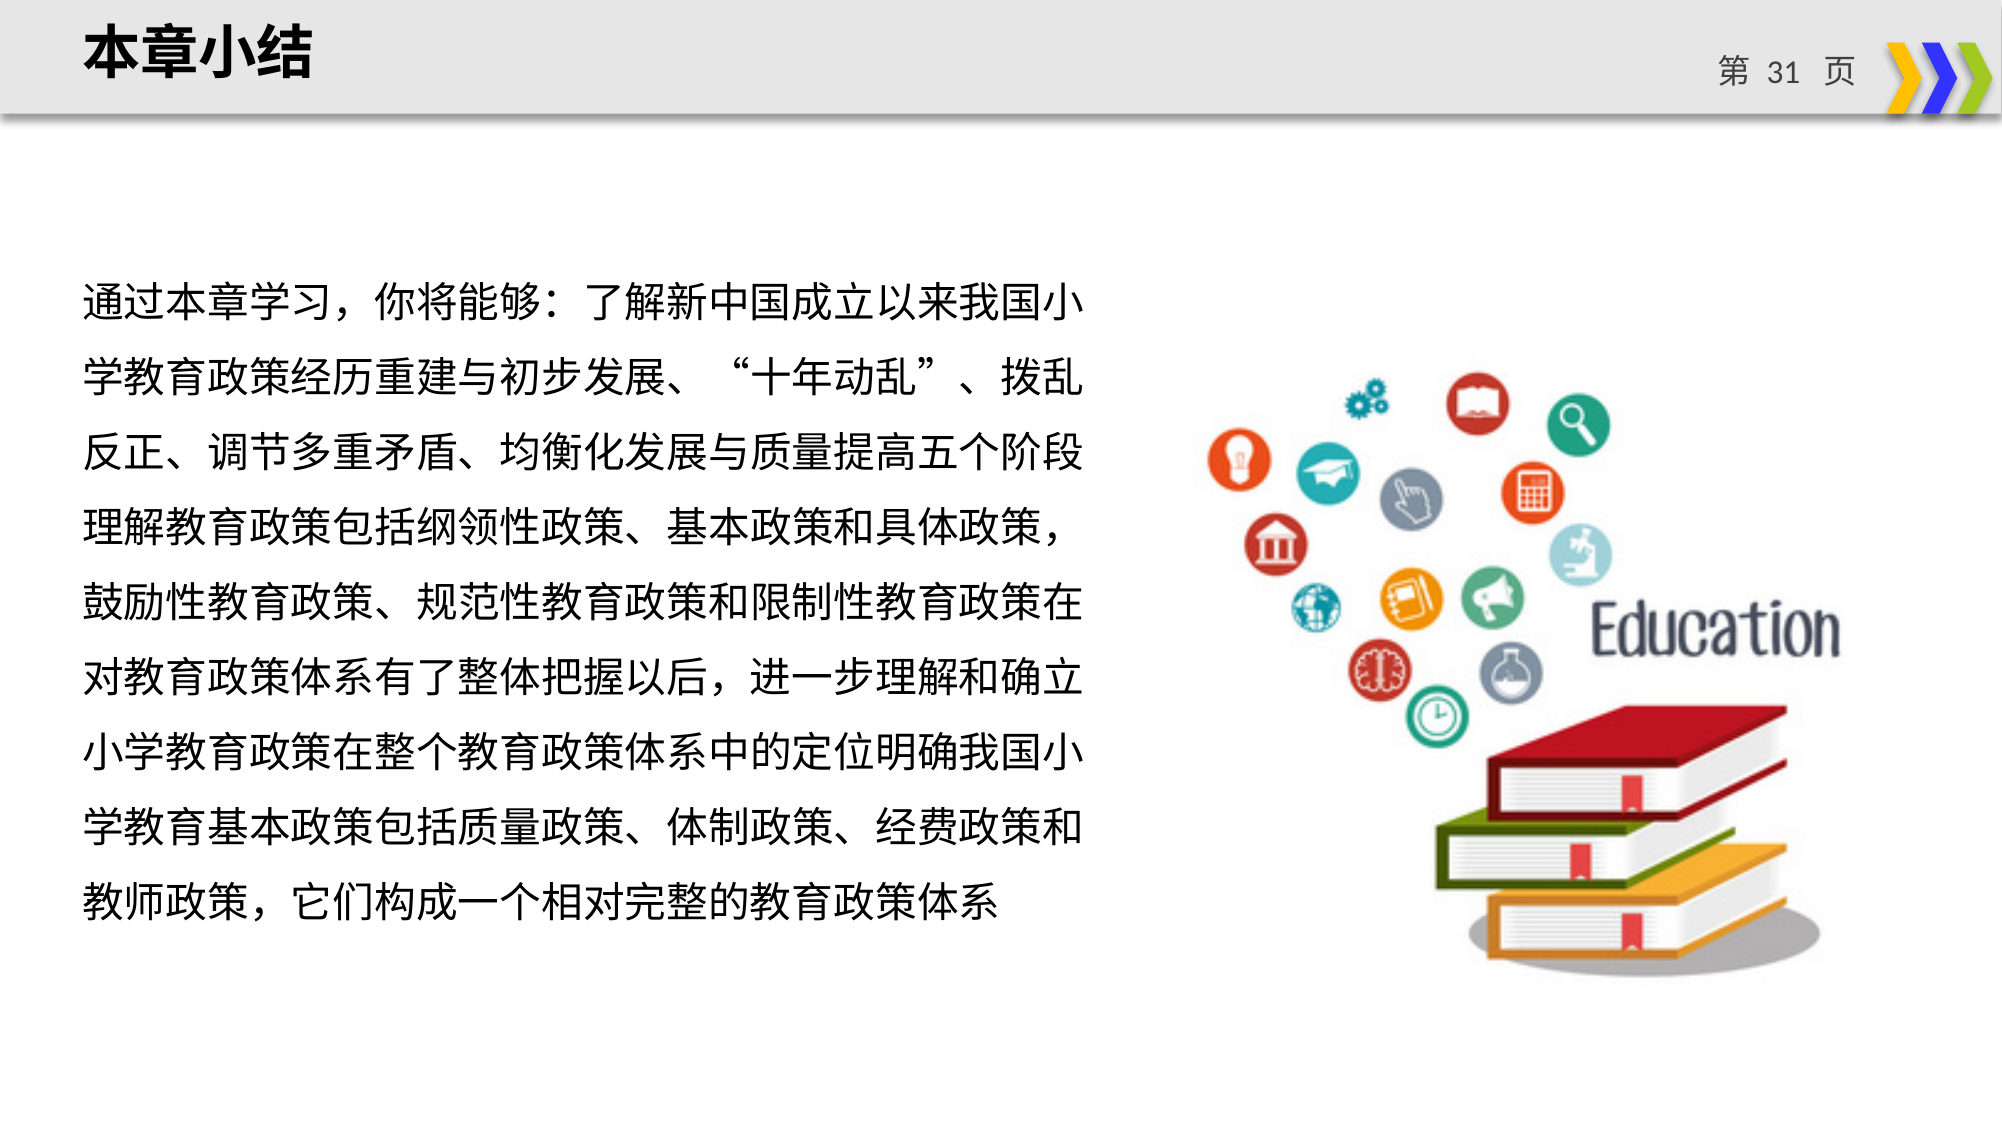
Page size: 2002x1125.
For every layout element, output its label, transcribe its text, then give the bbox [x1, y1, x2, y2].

picture [1153, 295, 1894, 1036]
text_box 本章小结 [67, 7, 1197, 93]
text_box 通过本章学习，你将能够：了解新中国成立以来我国小学教育政策经历重建与初步发展、“十年动乱”、拨乱反正、调节多重矛盾、均衡化发展与质量提高五个阶段理解教育政策包括纲领性政策、基本政策和具体政策，鼓励性教育政策、规范性教育政策和限制性教育政策在对教育政策体系有了整体把握以后，进一步理解和确立小学教育政策在整个教育政策体系中的定位明确我国小学教育基本政策包括质量政策、体制政策、经费政策和教师政策，它们构成一个相对完整的教育政策体系 [67, 243, 1137, 934]
